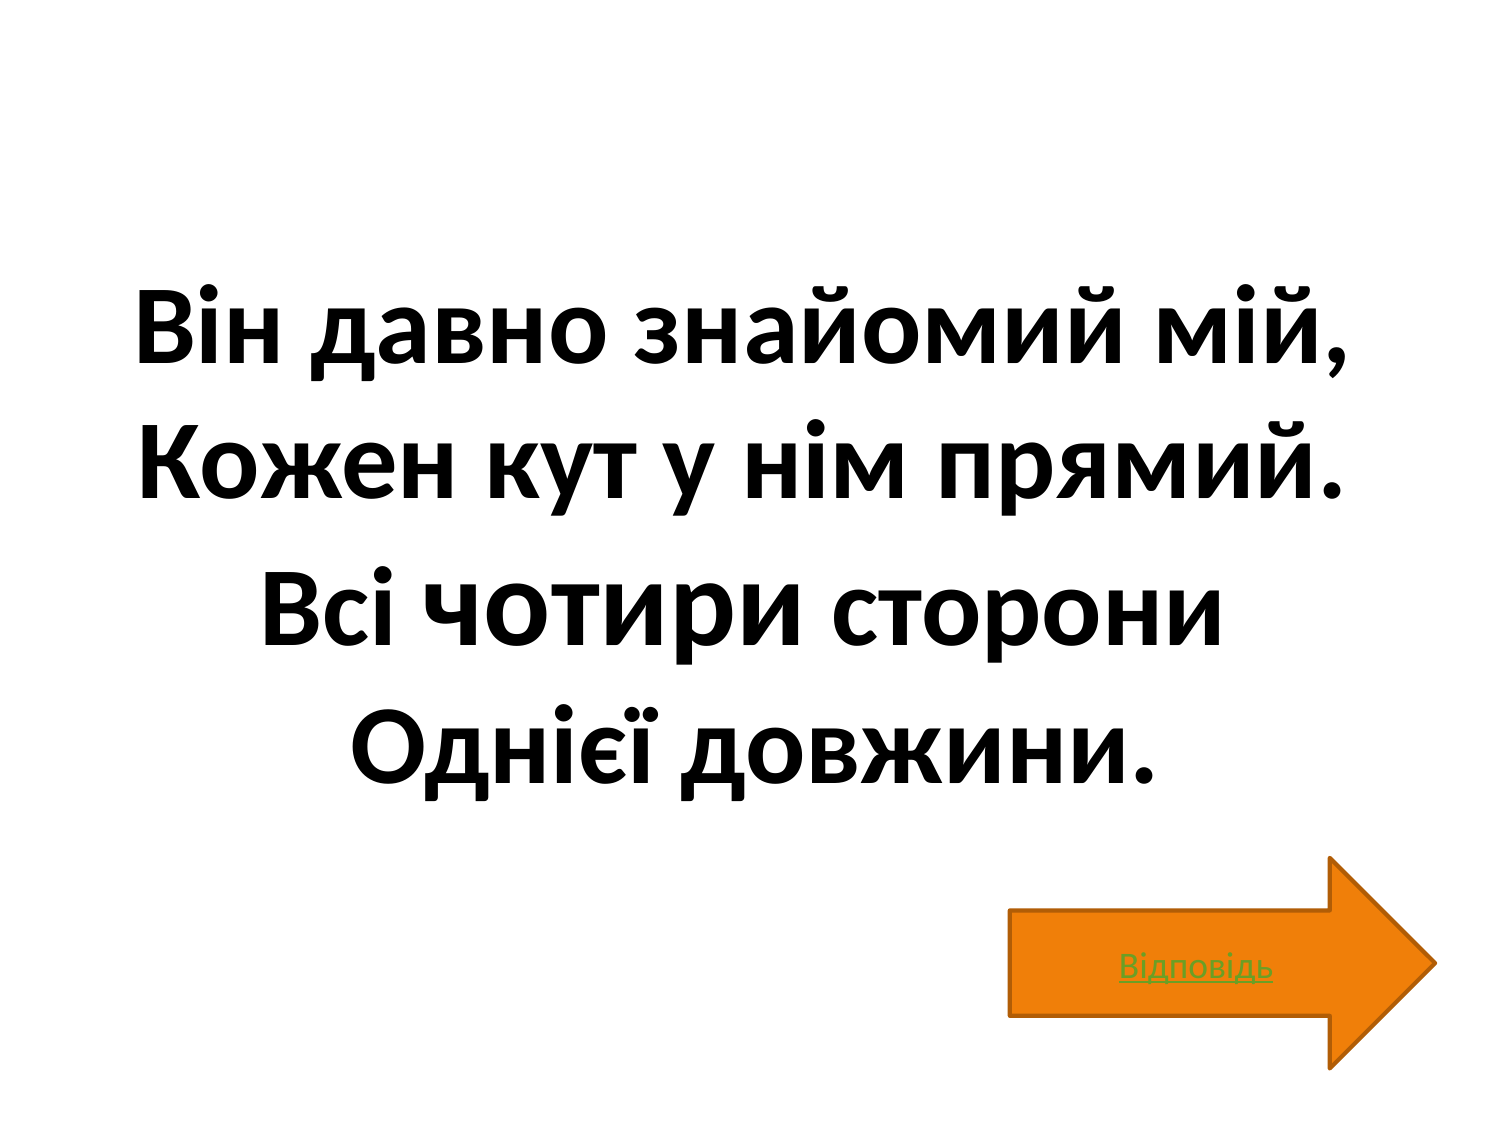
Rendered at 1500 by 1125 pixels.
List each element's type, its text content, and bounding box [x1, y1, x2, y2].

text_box Відповідь [1007, 855, 1438, 1071]
text_box Він давно знайомий мій, Кожен кут у нім прямий. Всі чотири сторони Однієї довжини. [118, 243, 1393, 874]
